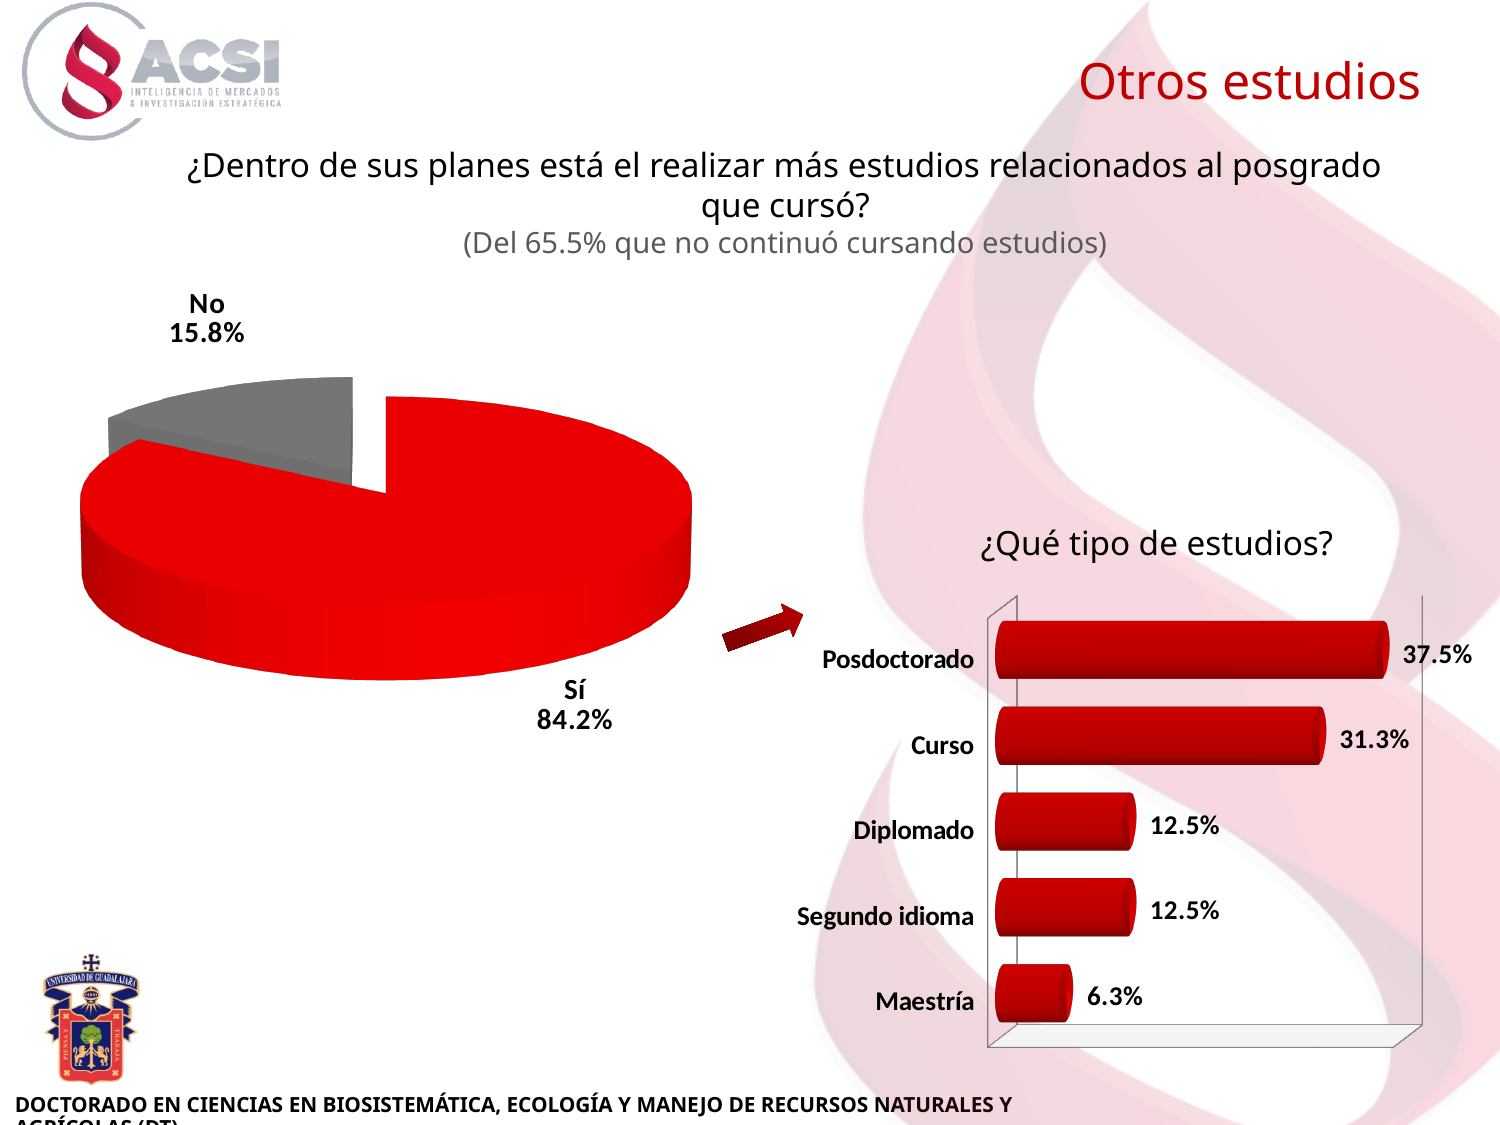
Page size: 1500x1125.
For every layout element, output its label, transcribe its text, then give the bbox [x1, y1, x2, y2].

chart [0, 117, 1500, 1079]
text_box ¿Dentro de sus planes está el realizar más estudios relacionados al posgrado que cursó? (Del 65.5% que no continuó cursando estudios) [1070, 137, 1412, 267]
picture [41, 952, 141, 1088]
text_box Otros estudios [525, 42, 1437, 118]
picture [10, 0, 292, 117]
